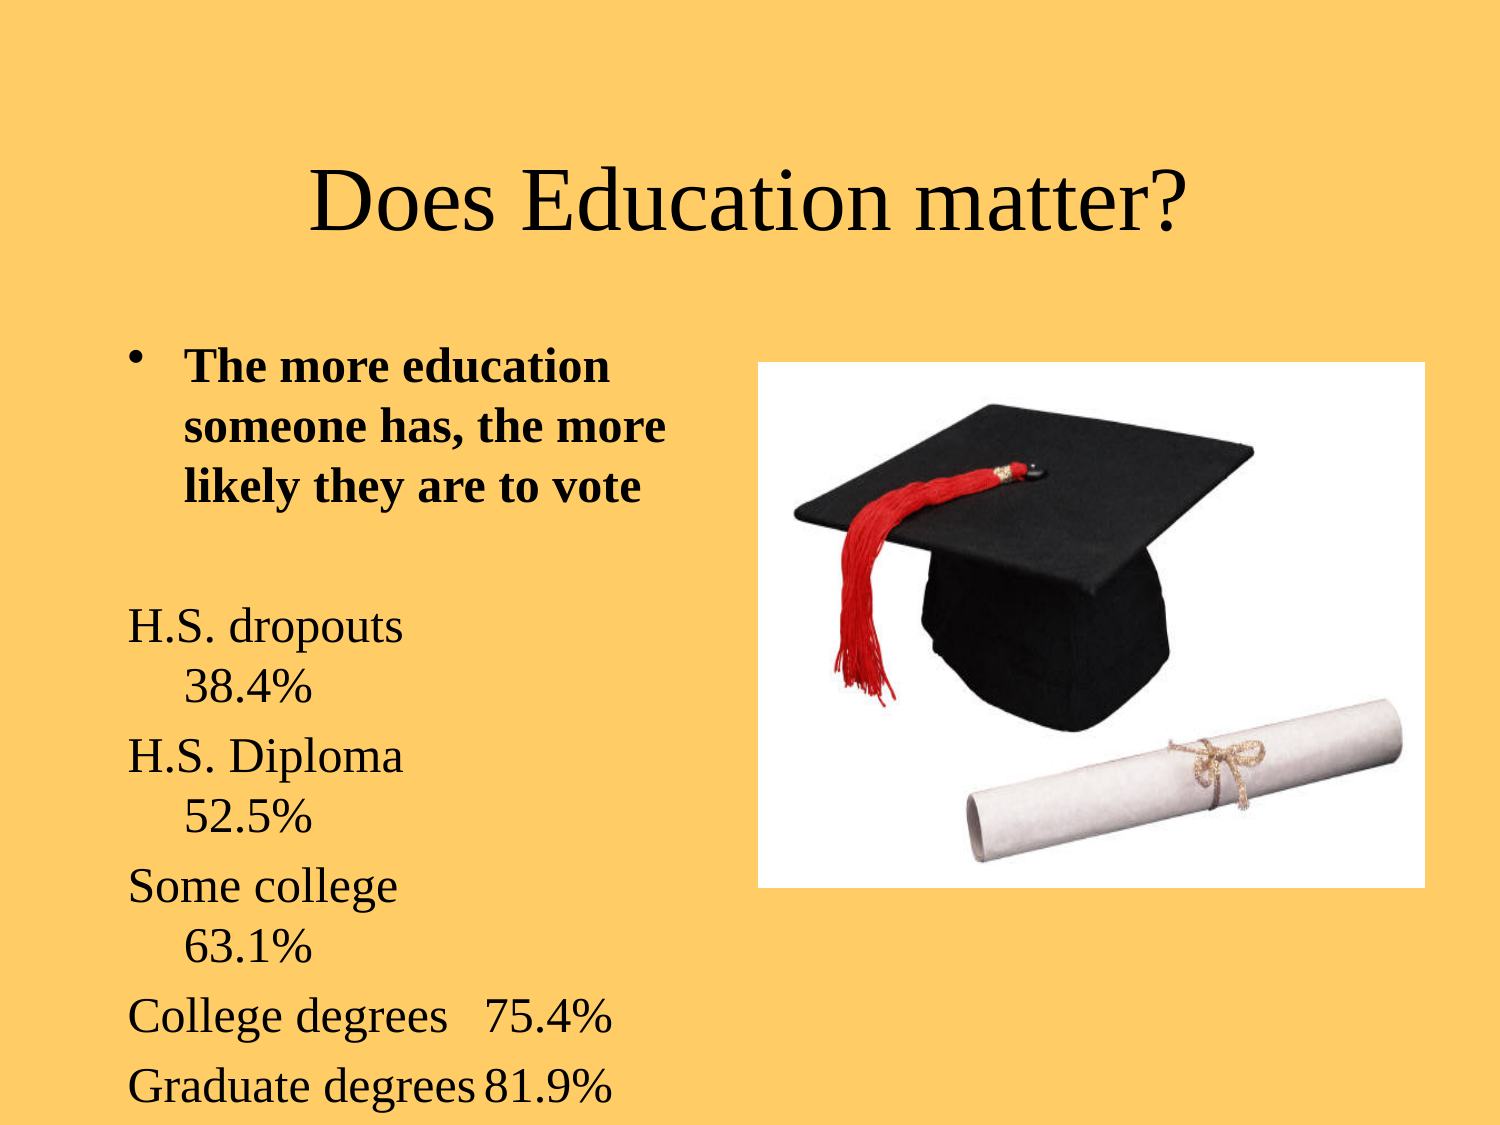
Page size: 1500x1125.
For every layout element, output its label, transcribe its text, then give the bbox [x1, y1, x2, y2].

title Does Education matter? [112, 99, 1388, 288]
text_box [757, 362, 1426, 888]
list The more education someone has, the more likely they are to vote H.S. dropouts 38.4% H.S. Diploma 52.5% Some college 63.1% College degrees 75.4% Graduate degrees 81.9% [112, 324, 738, 1001]
